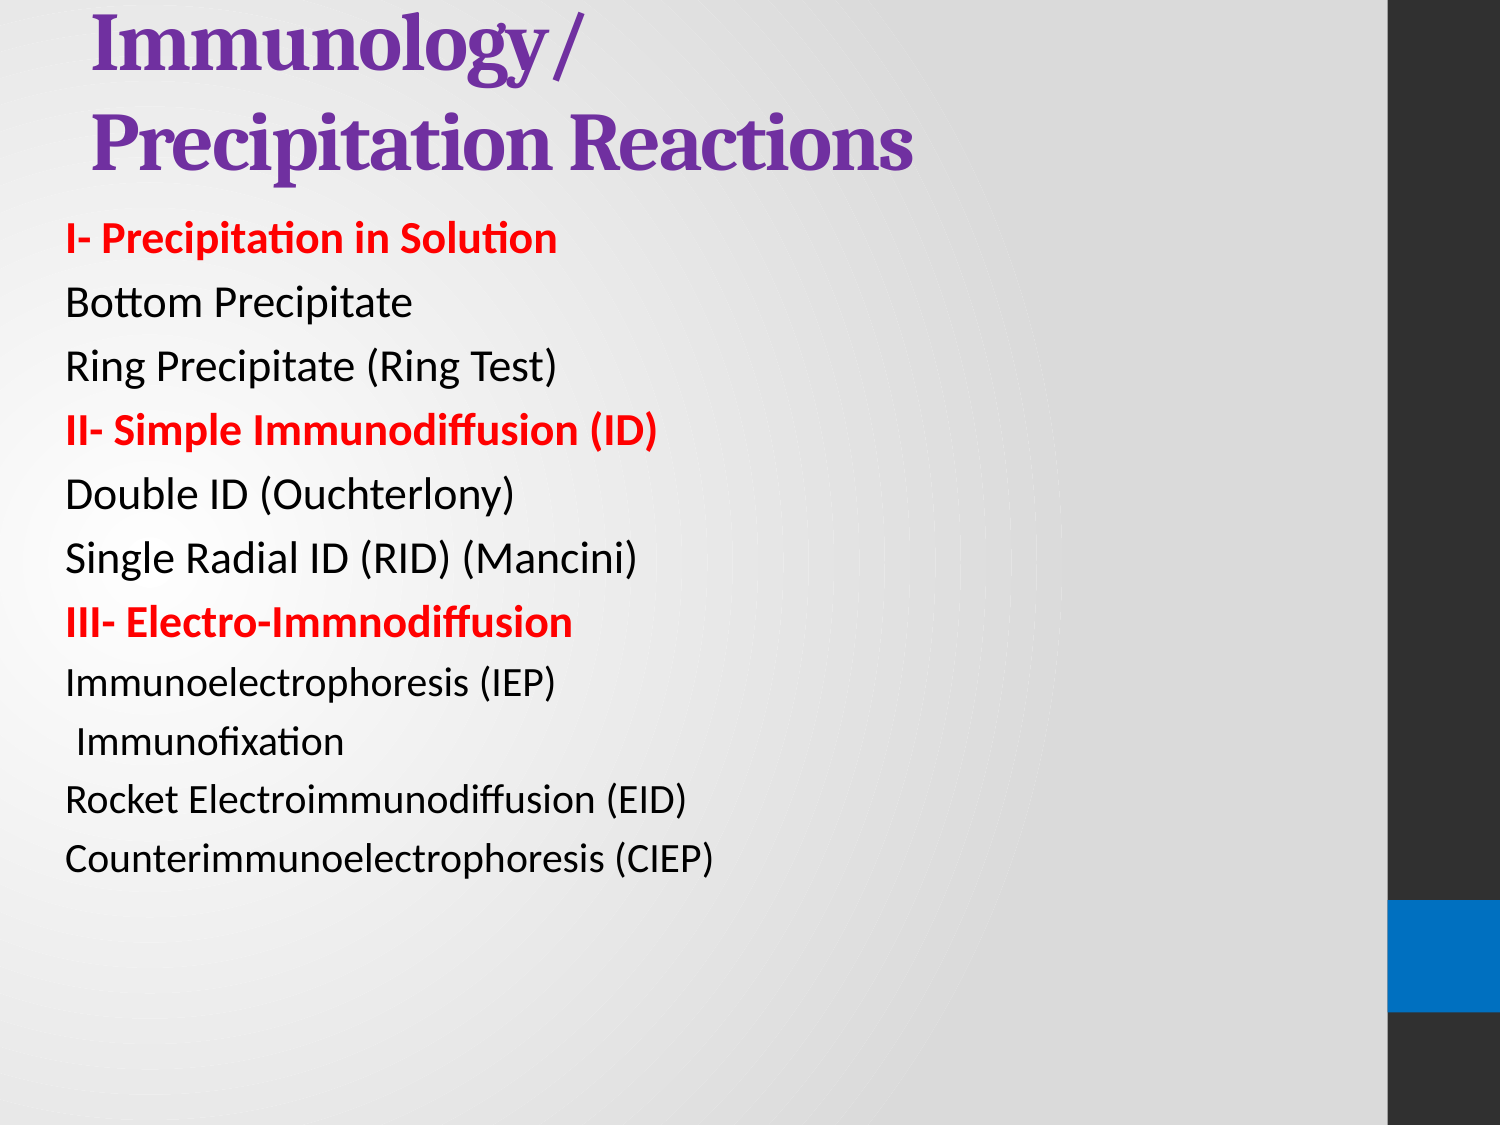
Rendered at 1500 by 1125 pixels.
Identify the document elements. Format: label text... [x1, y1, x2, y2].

title Immunology/ Precipitation Reactions [75, 12, 1425, 163]
list I- Precipitation in Solution Bottom Precipitate Ring Precipitate (Ring Test) II- Simple Immunodiffusion (ID) Double ID (Ouchterlony) Single Radial ID (RID) (Mancini) III- Electro-Immnodiffusion Immunoelectrophoresis (IEP) Immunofixation Rocket Electroimmunodiffusion (EID) Counterimmunoelectrophoresis (CIEP) [50, 200, 1463, 1100]
